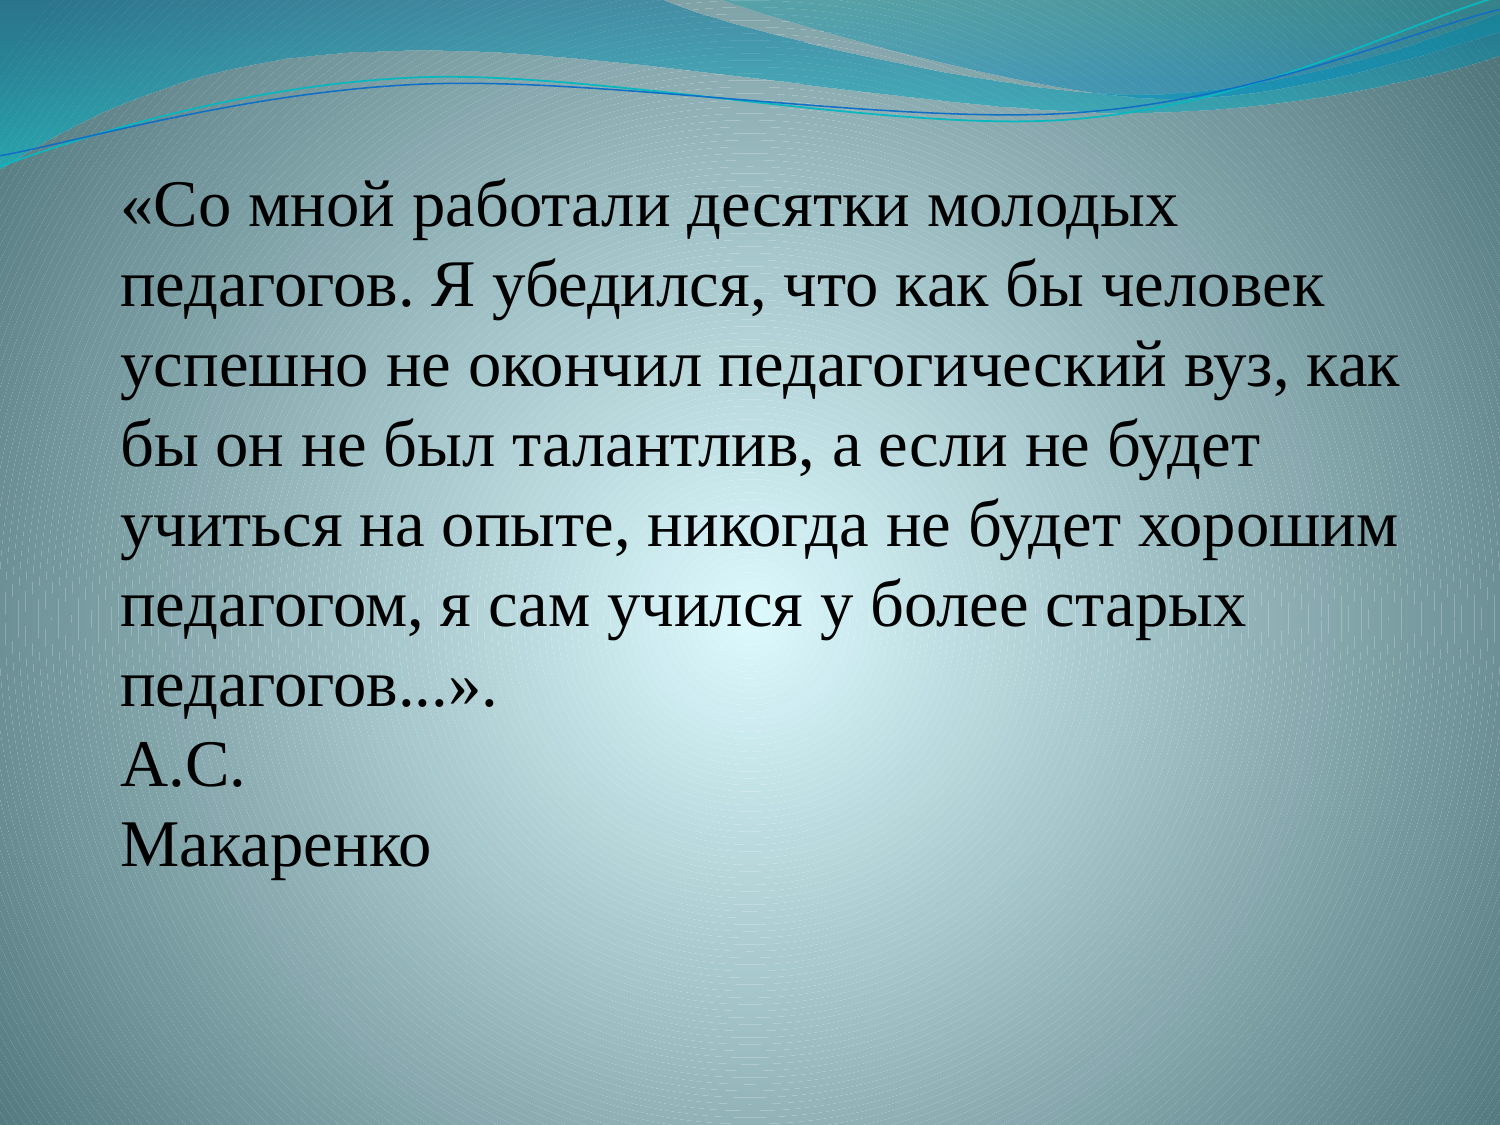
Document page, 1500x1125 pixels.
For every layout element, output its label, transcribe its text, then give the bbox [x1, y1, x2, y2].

text_box «Со мной работали десятки молодых педагогов. Я убедился, что как бы человек успешно не окончил педагогический вуз, как бы он не был талантлив, а если не будет учиться на опыте, никогда не будет хорошим педагогом, я сам учился у более старых педагогов...». А.С. Макаренко [105, 152, 1418, 887]
